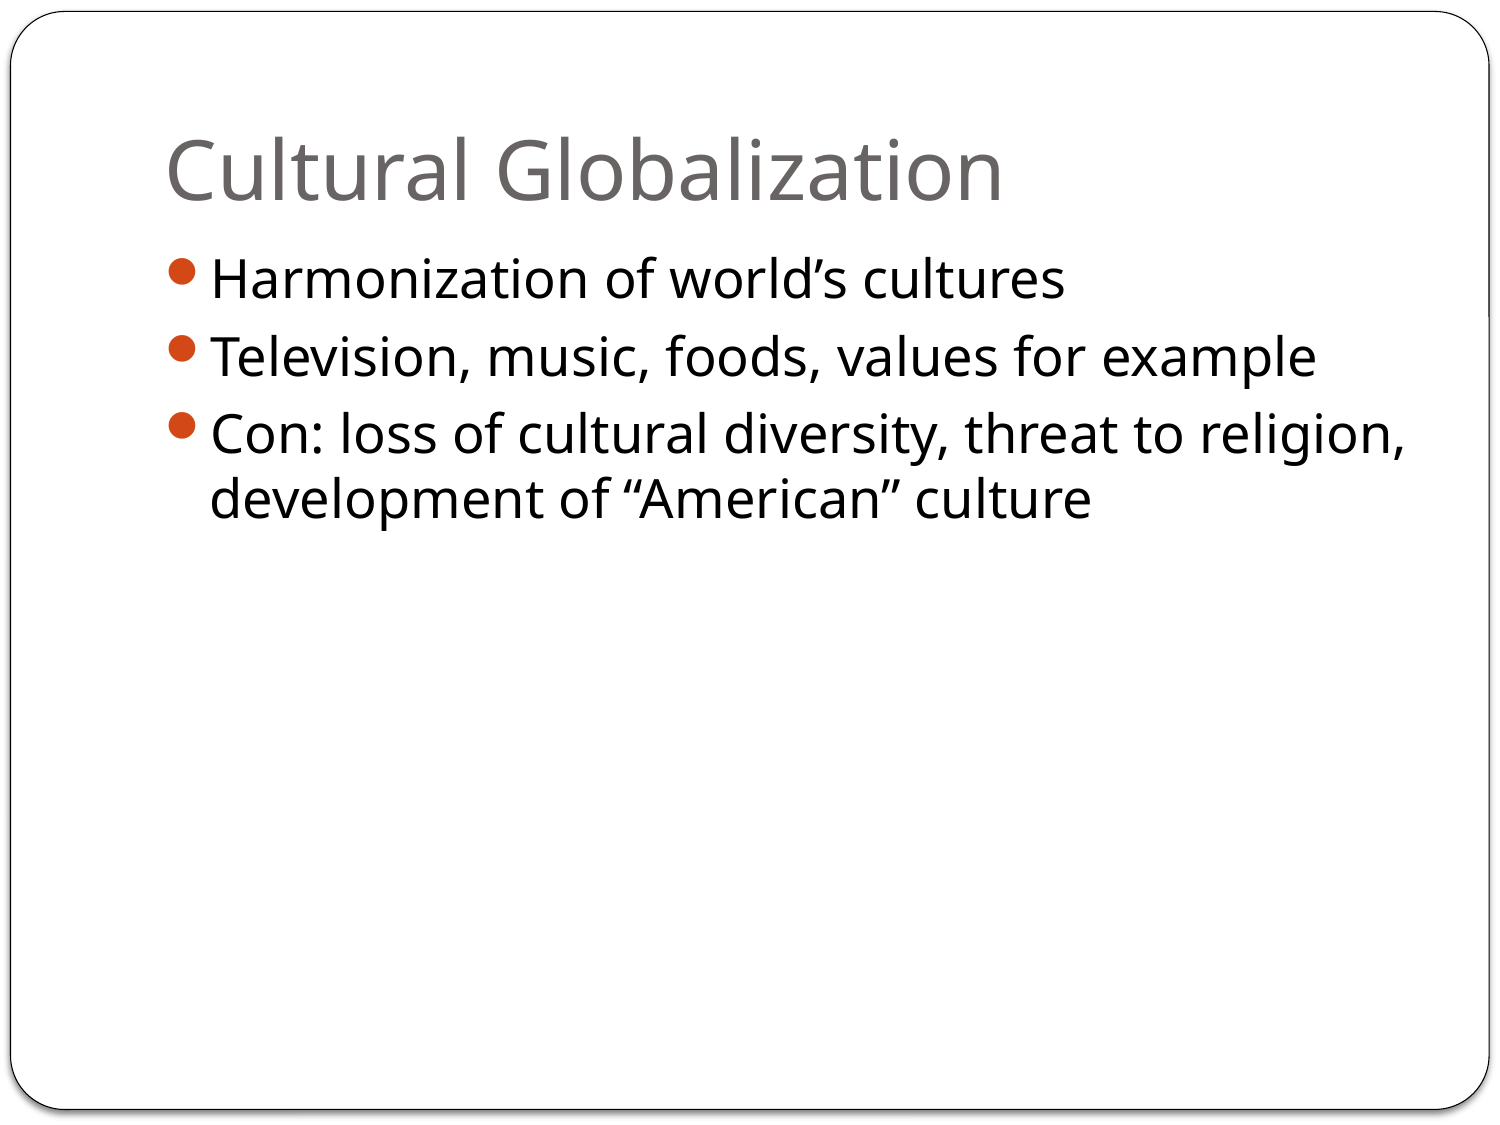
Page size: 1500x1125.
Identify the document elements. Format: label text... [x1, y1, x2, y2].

list Harmonization of world’s cultures Television, music, foods, values for example Con: loss of cultural diversity, threat to religion, development of “American” culture [150, 237, 1425, 988]
title Cultural Globalization [150, 45, 1425, 233]
